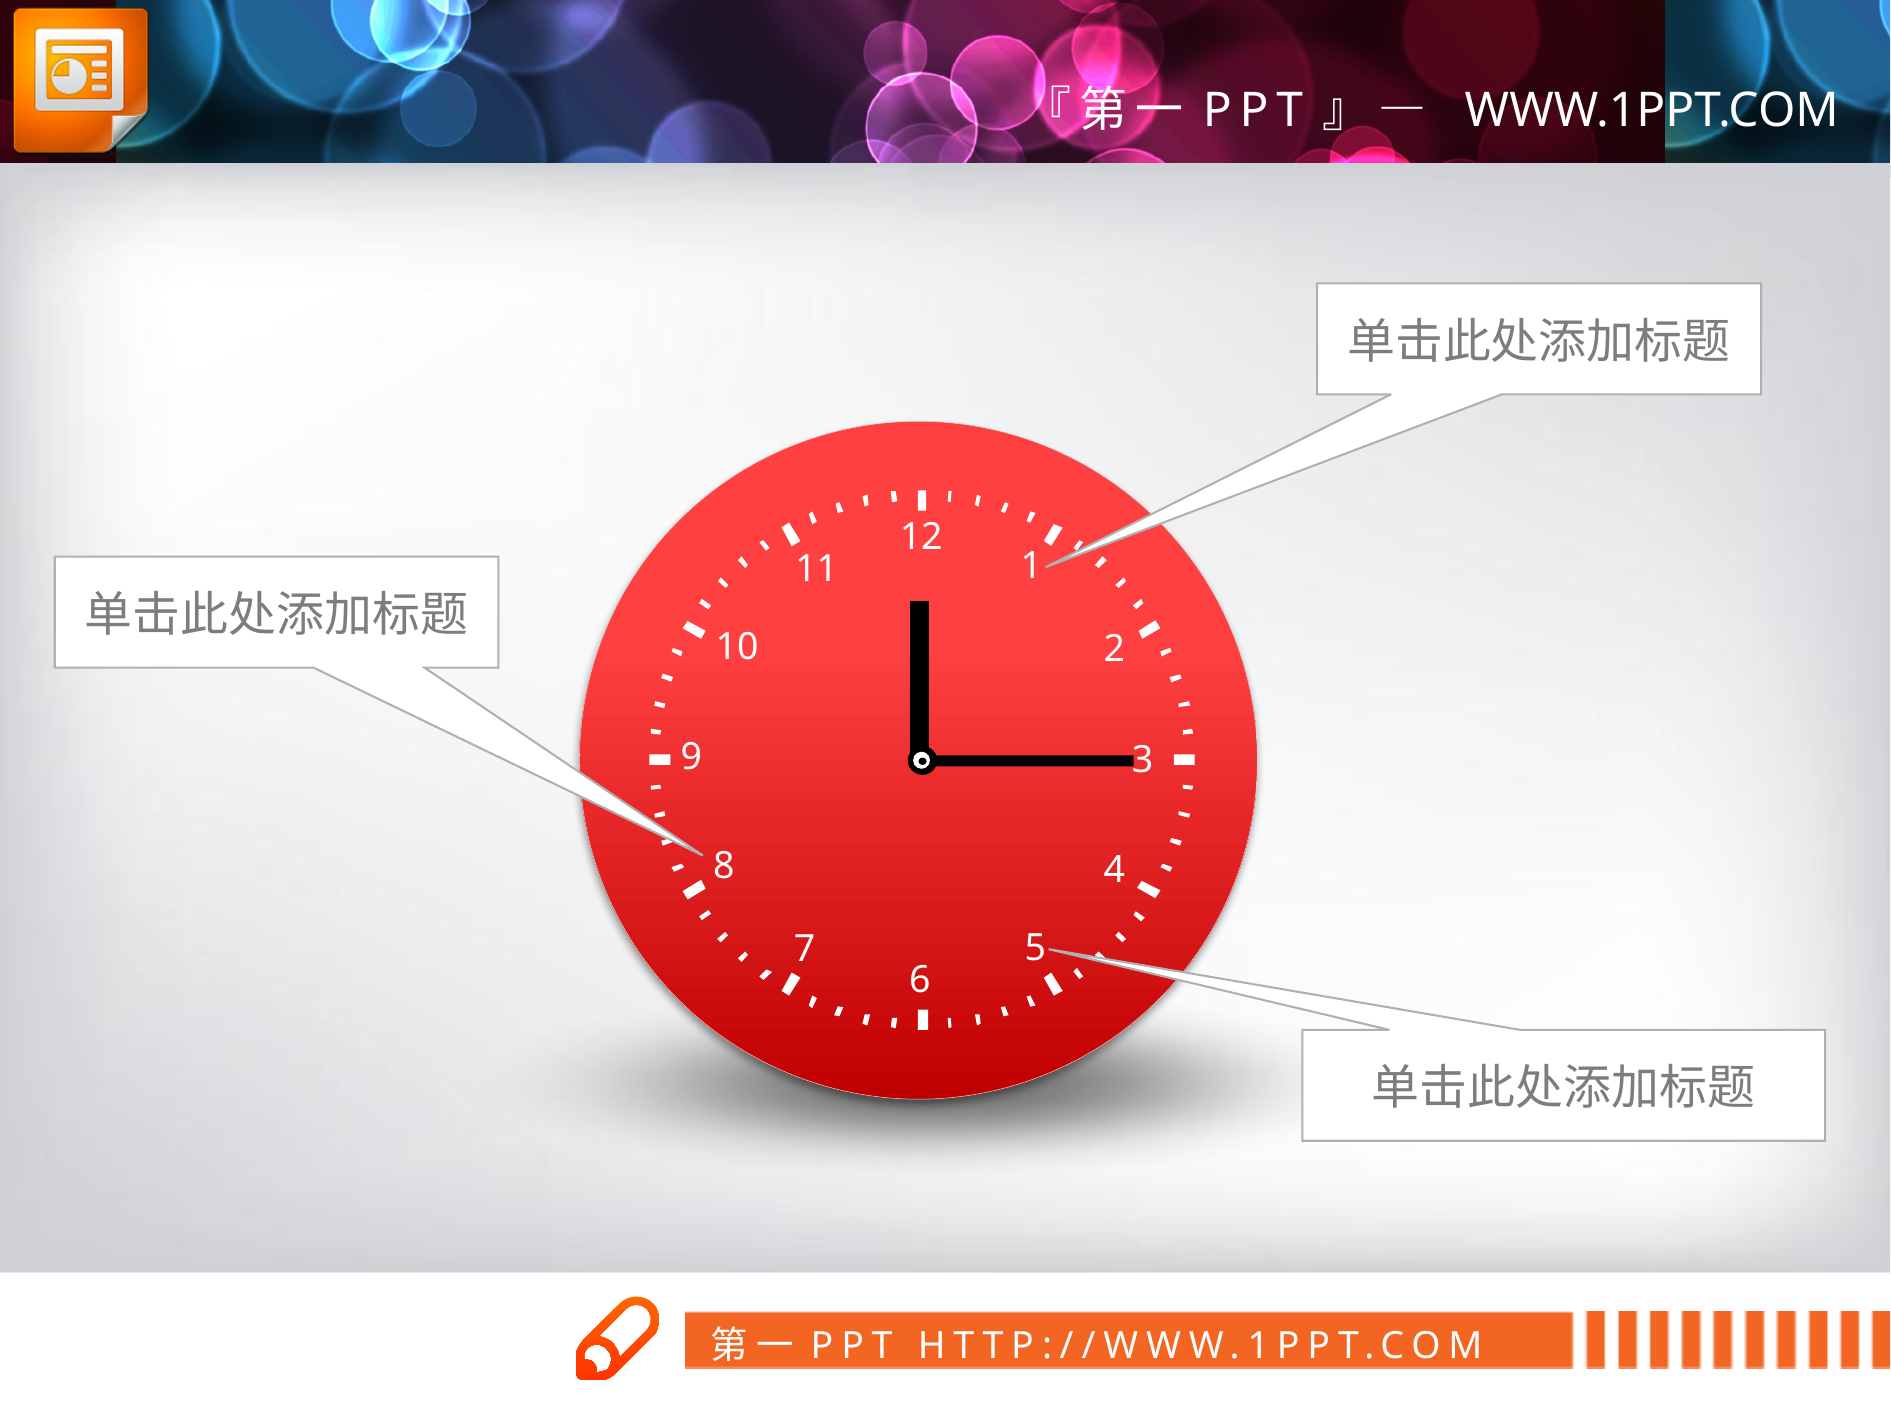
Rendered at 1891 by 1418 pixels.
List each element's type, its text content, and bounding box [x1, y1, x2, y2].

text_box 单击此处添加标题 [1317, 283, 1762, 432]
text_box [472, 420, 1401, 1181]
text_box 单击此处添加标题 [1404, 1009, 1826, 1141]
picture [0, 0, 1891, 1275]
text_box 单击此处添加标题 [54, 556, 467, 742]
picture [685, 1311, 1891, 1369]
